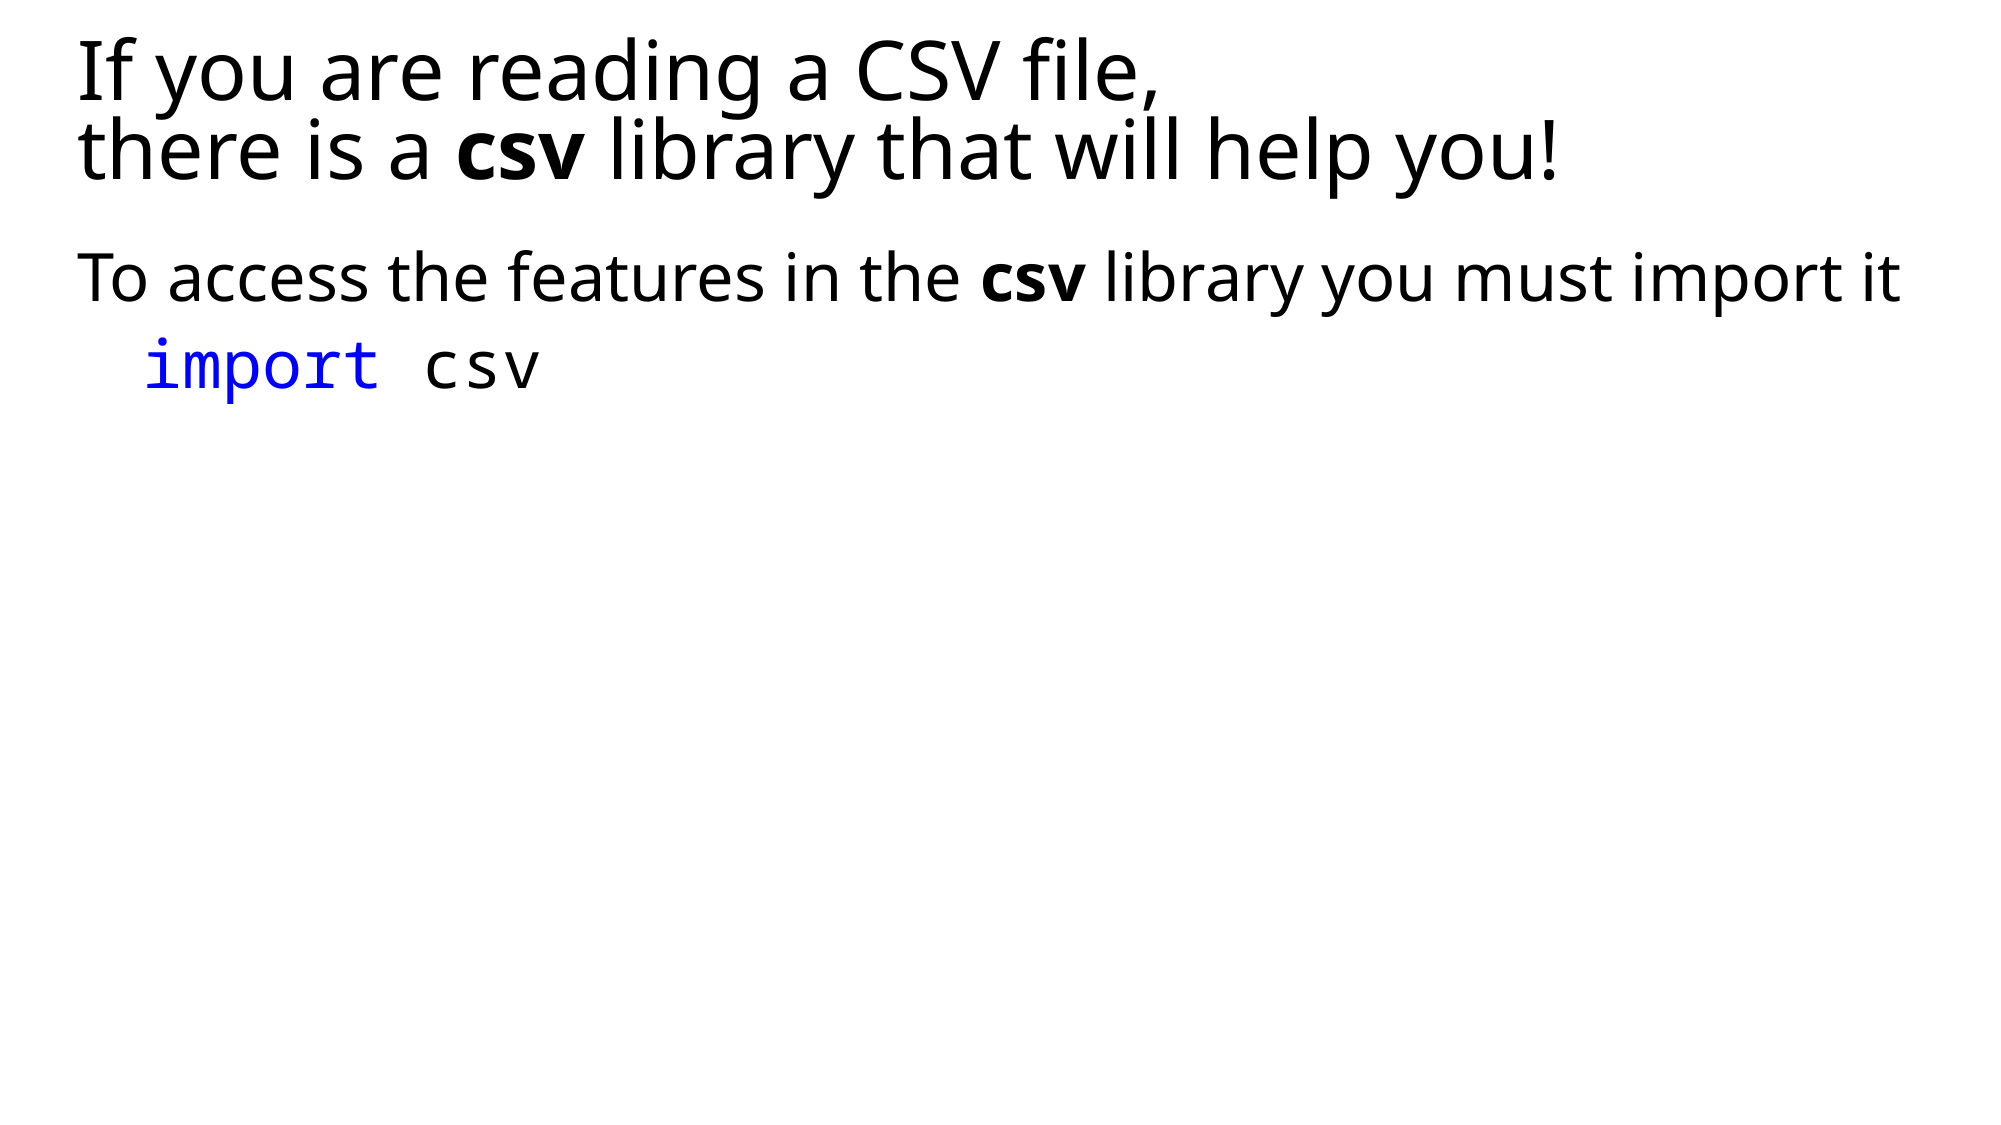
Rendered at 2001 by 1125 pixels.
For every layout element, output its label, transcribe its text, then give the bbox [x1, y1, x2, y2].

list To access the features in the csv library you must import it import csv [62, 227, 1953, 1096]
title If you are reading a CSV file, there is a csv library that will help you! [62, 29, 1953, 205]
